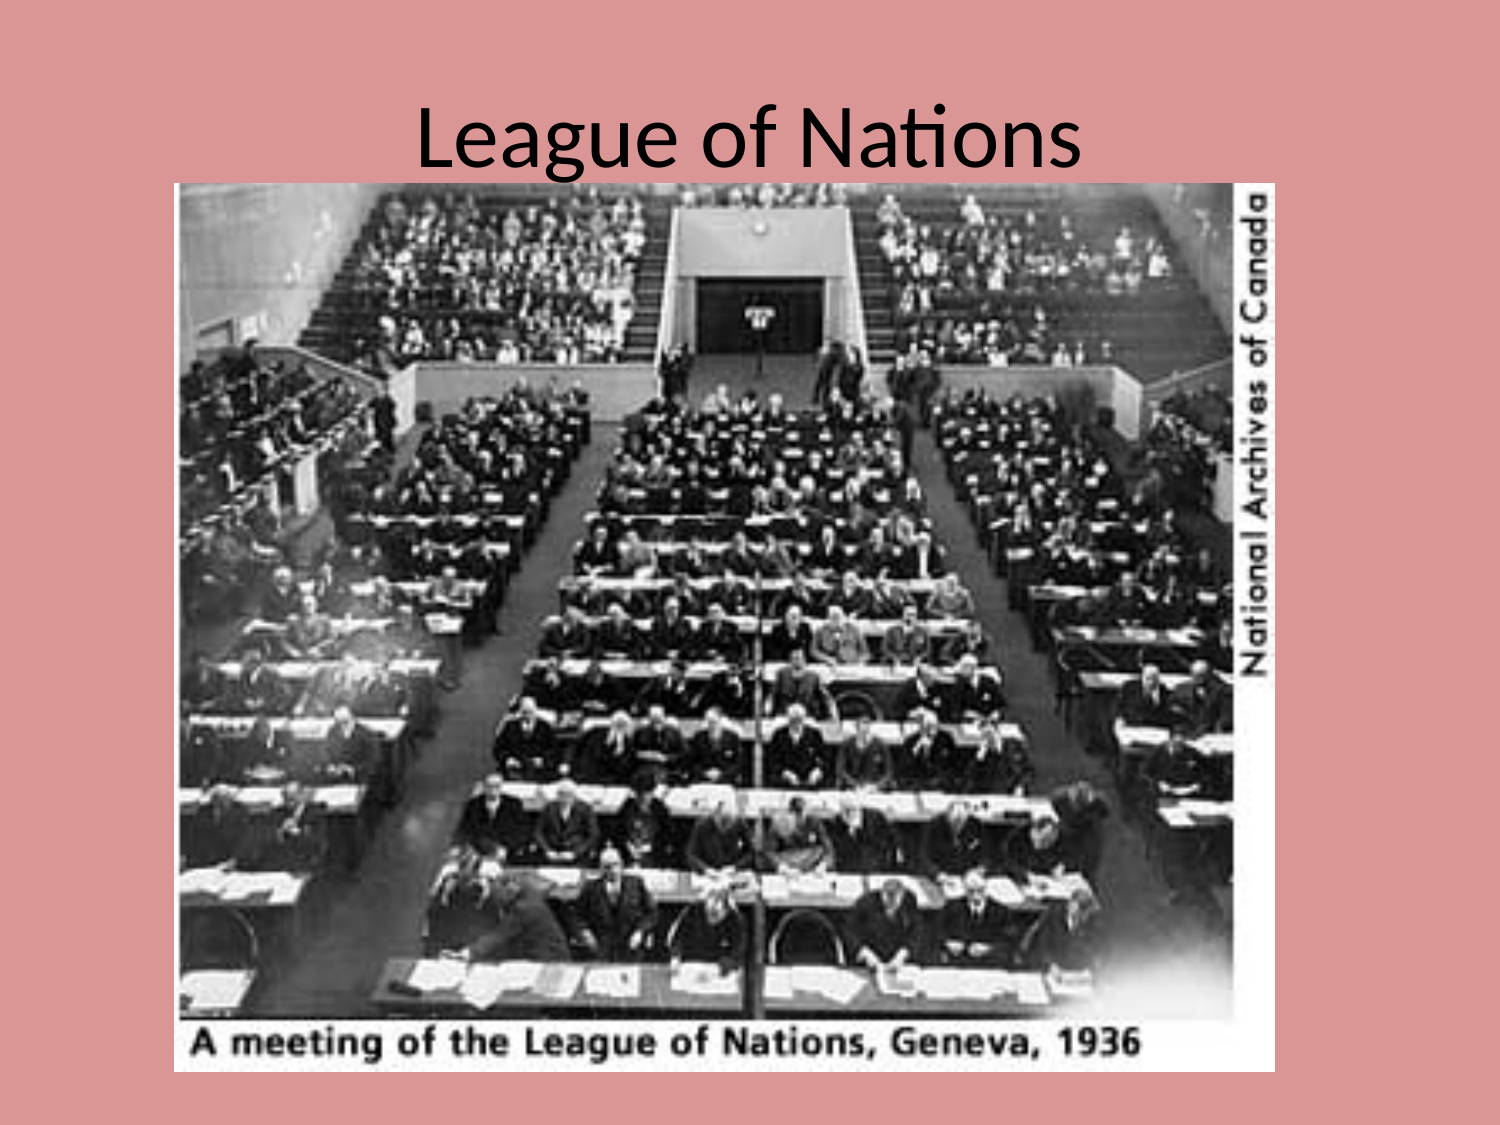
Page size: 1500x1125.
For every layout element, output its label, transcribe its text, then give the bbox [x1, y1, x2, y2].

title League of Nations [75, 37, 1425, 225]
picture [174, 183, 1276, 1073]
